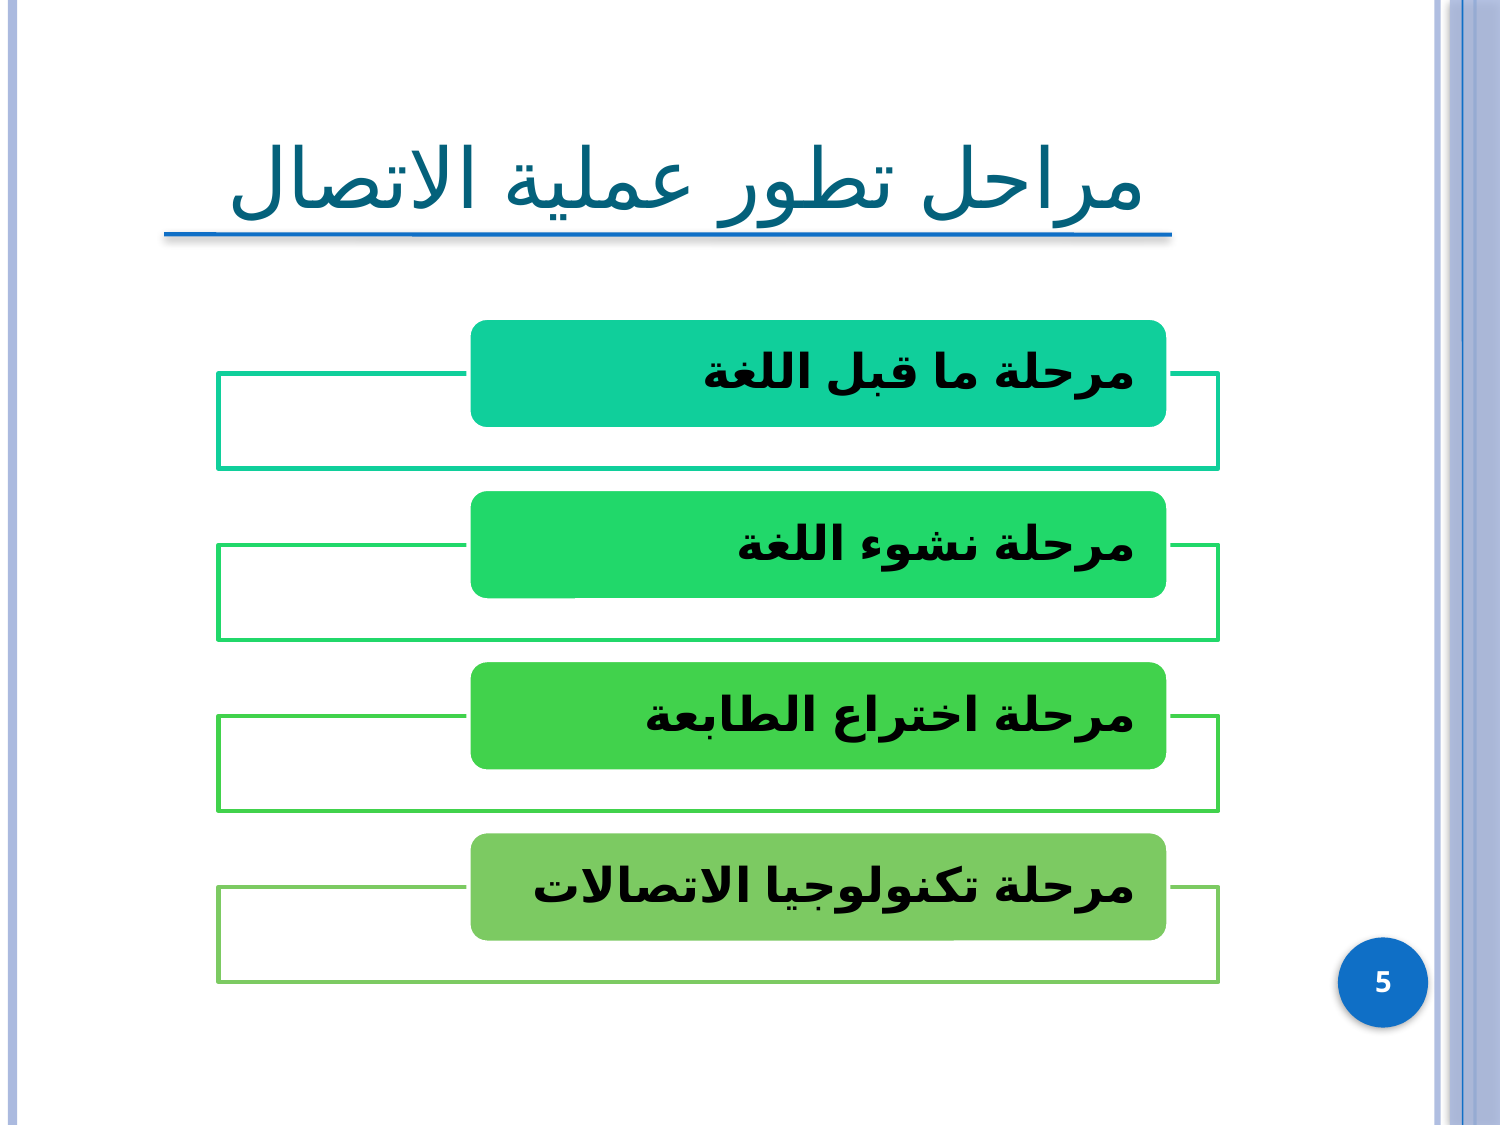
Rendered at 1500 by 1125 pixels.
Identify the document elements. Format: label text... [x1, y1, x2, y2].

title مراحل تطور عملية الاتصال [75, 45, 1300, 233]
slide_number 5 [1333, 940, 1434, 1026]
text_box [217, 316, 1219, 984]
